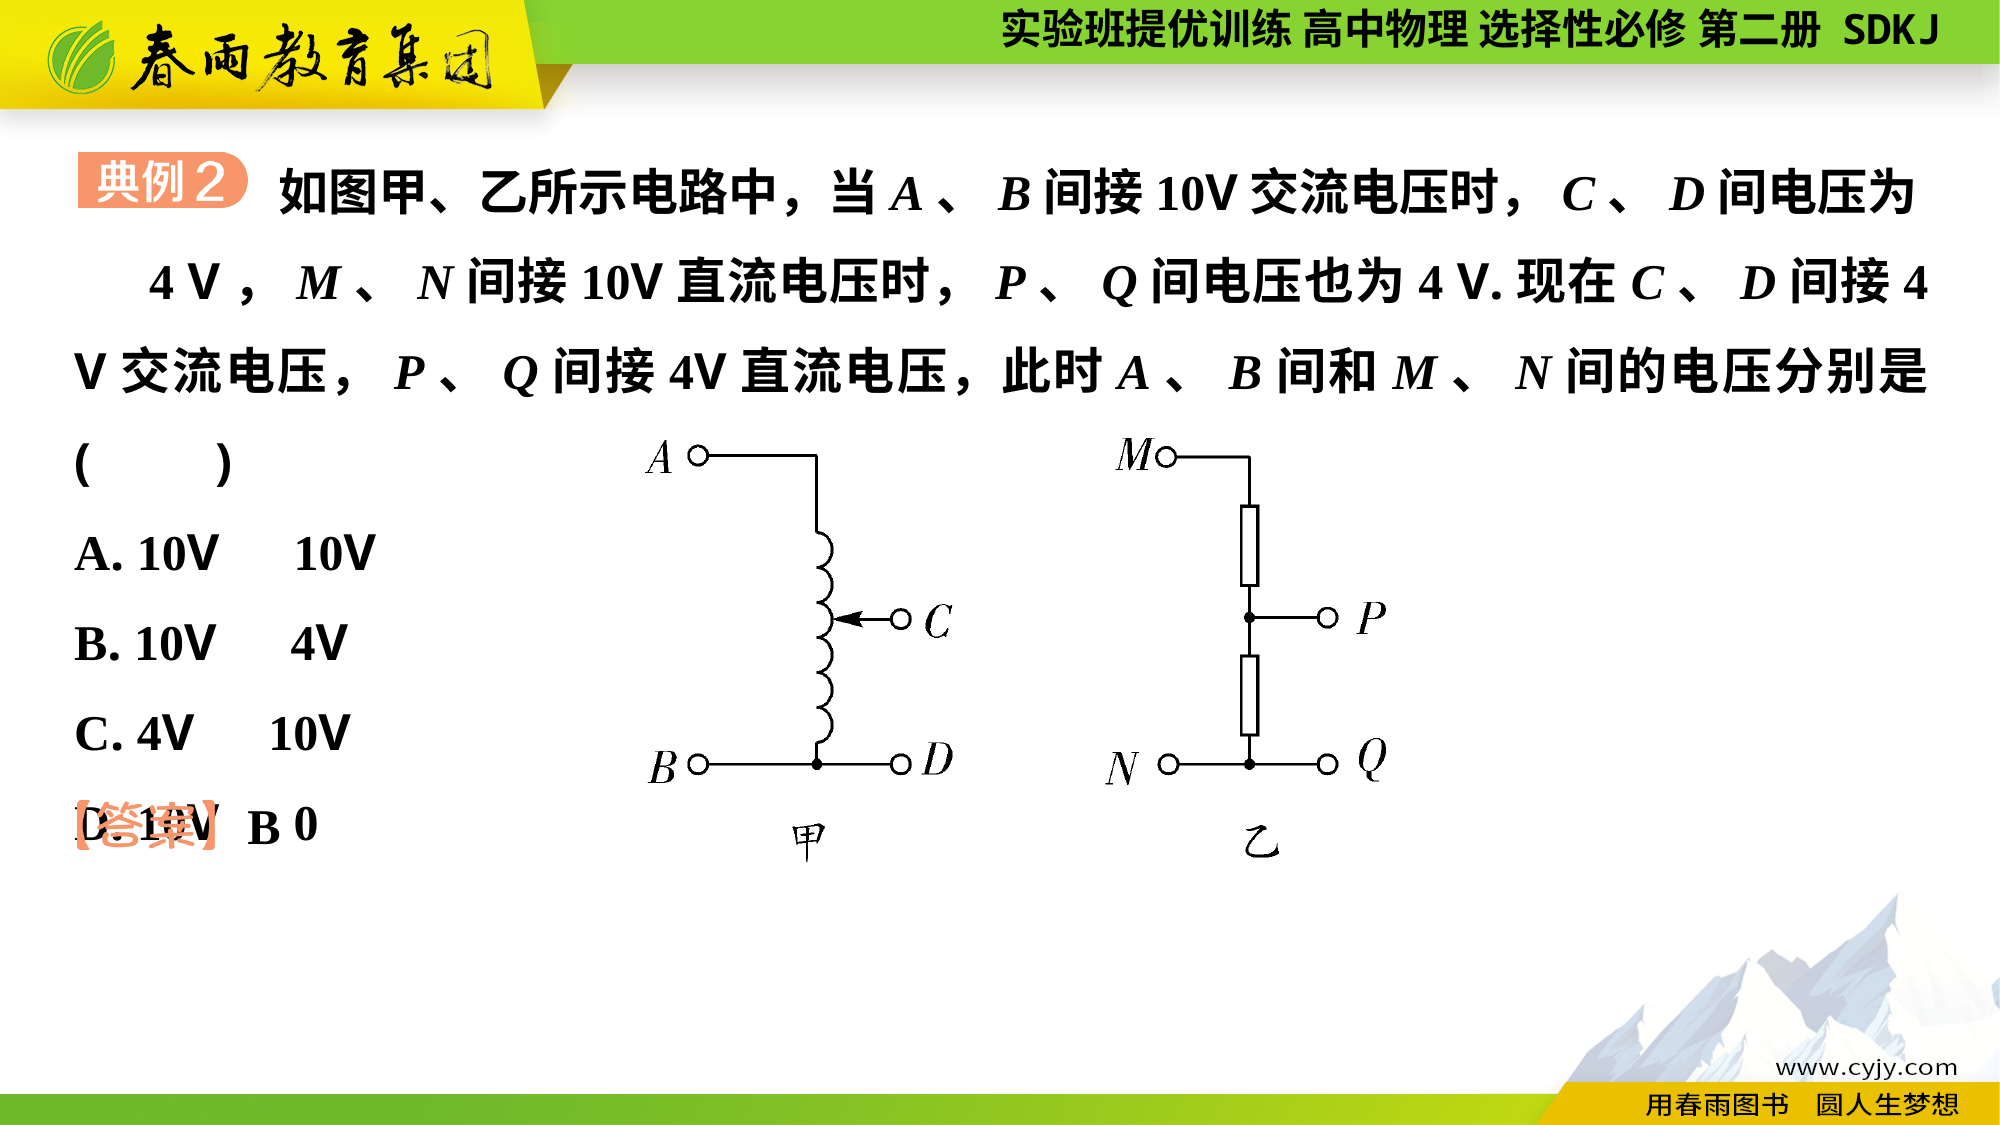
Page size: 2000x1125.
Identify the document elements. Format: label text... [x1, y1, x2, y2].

picture [0, 0, 2000, 1125]
text_box B [232, 786, 296, 862]
list 如图甲、乙所示电路中，当A、B间接10V交流电压时，C、D间电压为 4 V，M、N间接10V直流电压时，P、Q间电压也为4 V.现在C、D间接4 V交流电压，P、Q间接4V直流电压，此时A、B间和M、N间的电压分别是 ( ) A. 10V 10V B. 10V 4V C. 4V 10V D. 10V 0 [59, 122, 1944, 774]
